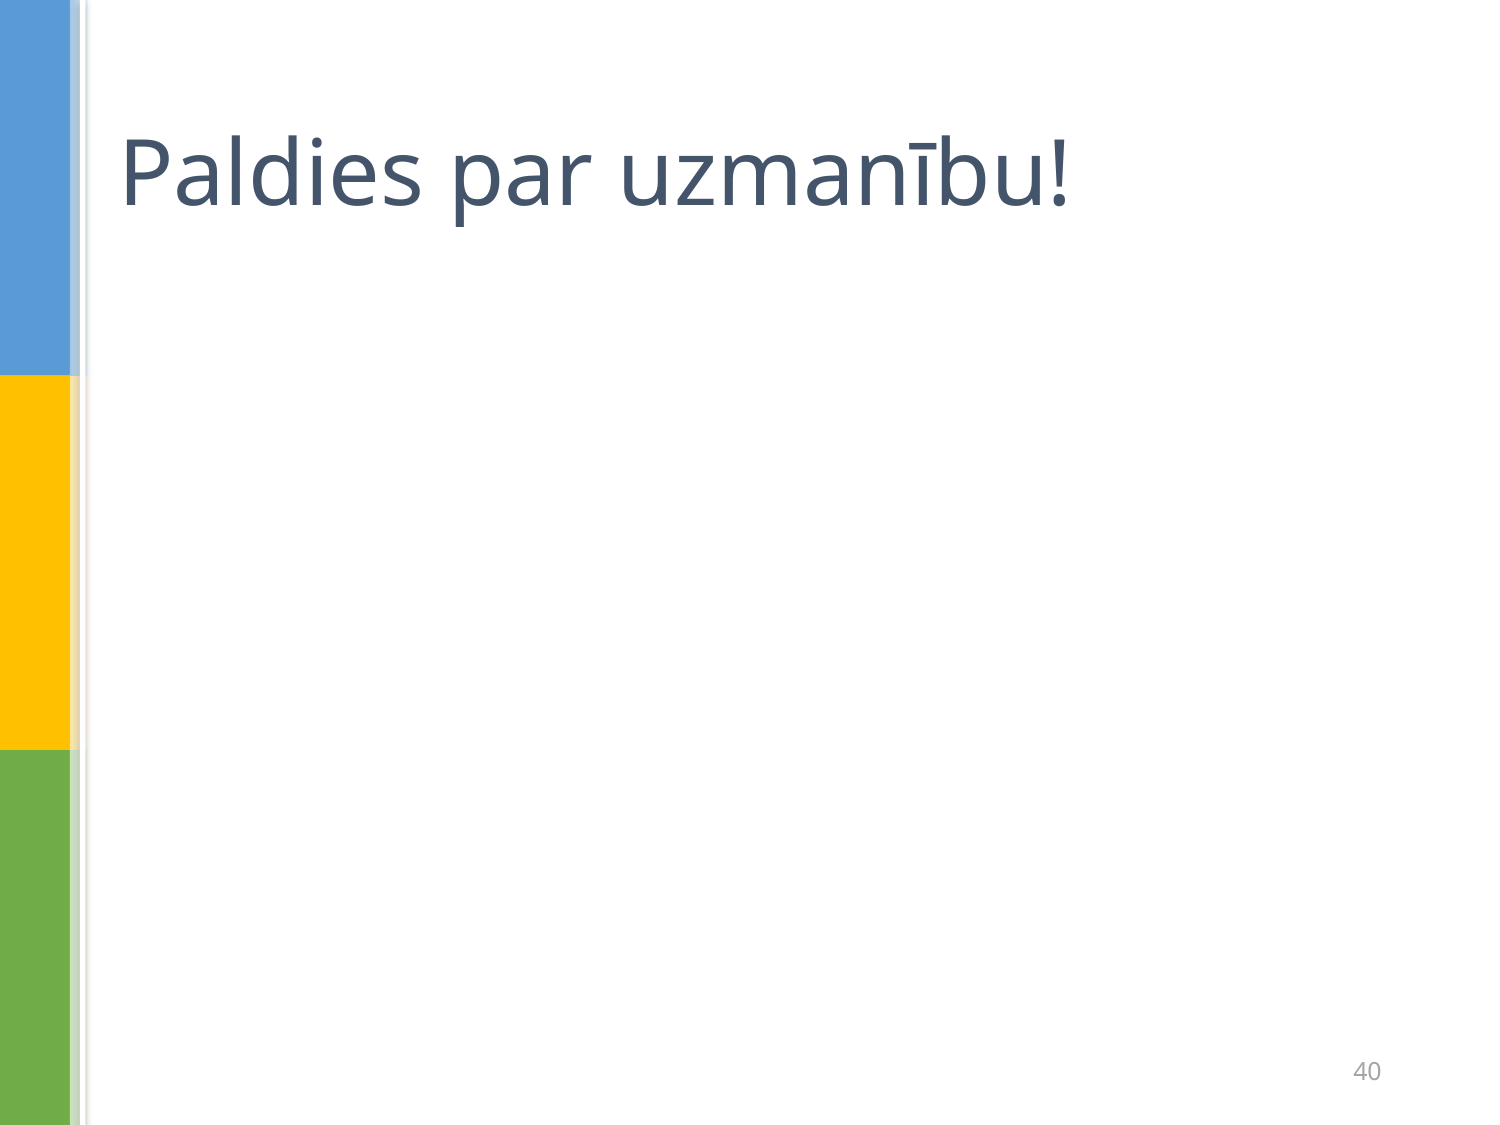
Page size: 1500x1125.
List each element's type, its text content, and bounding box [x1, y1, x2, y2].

title Paldies par uzmanību! [103, 59, 1397, 278]
slide_number 40 [993, 1042, 1397, 1103]
